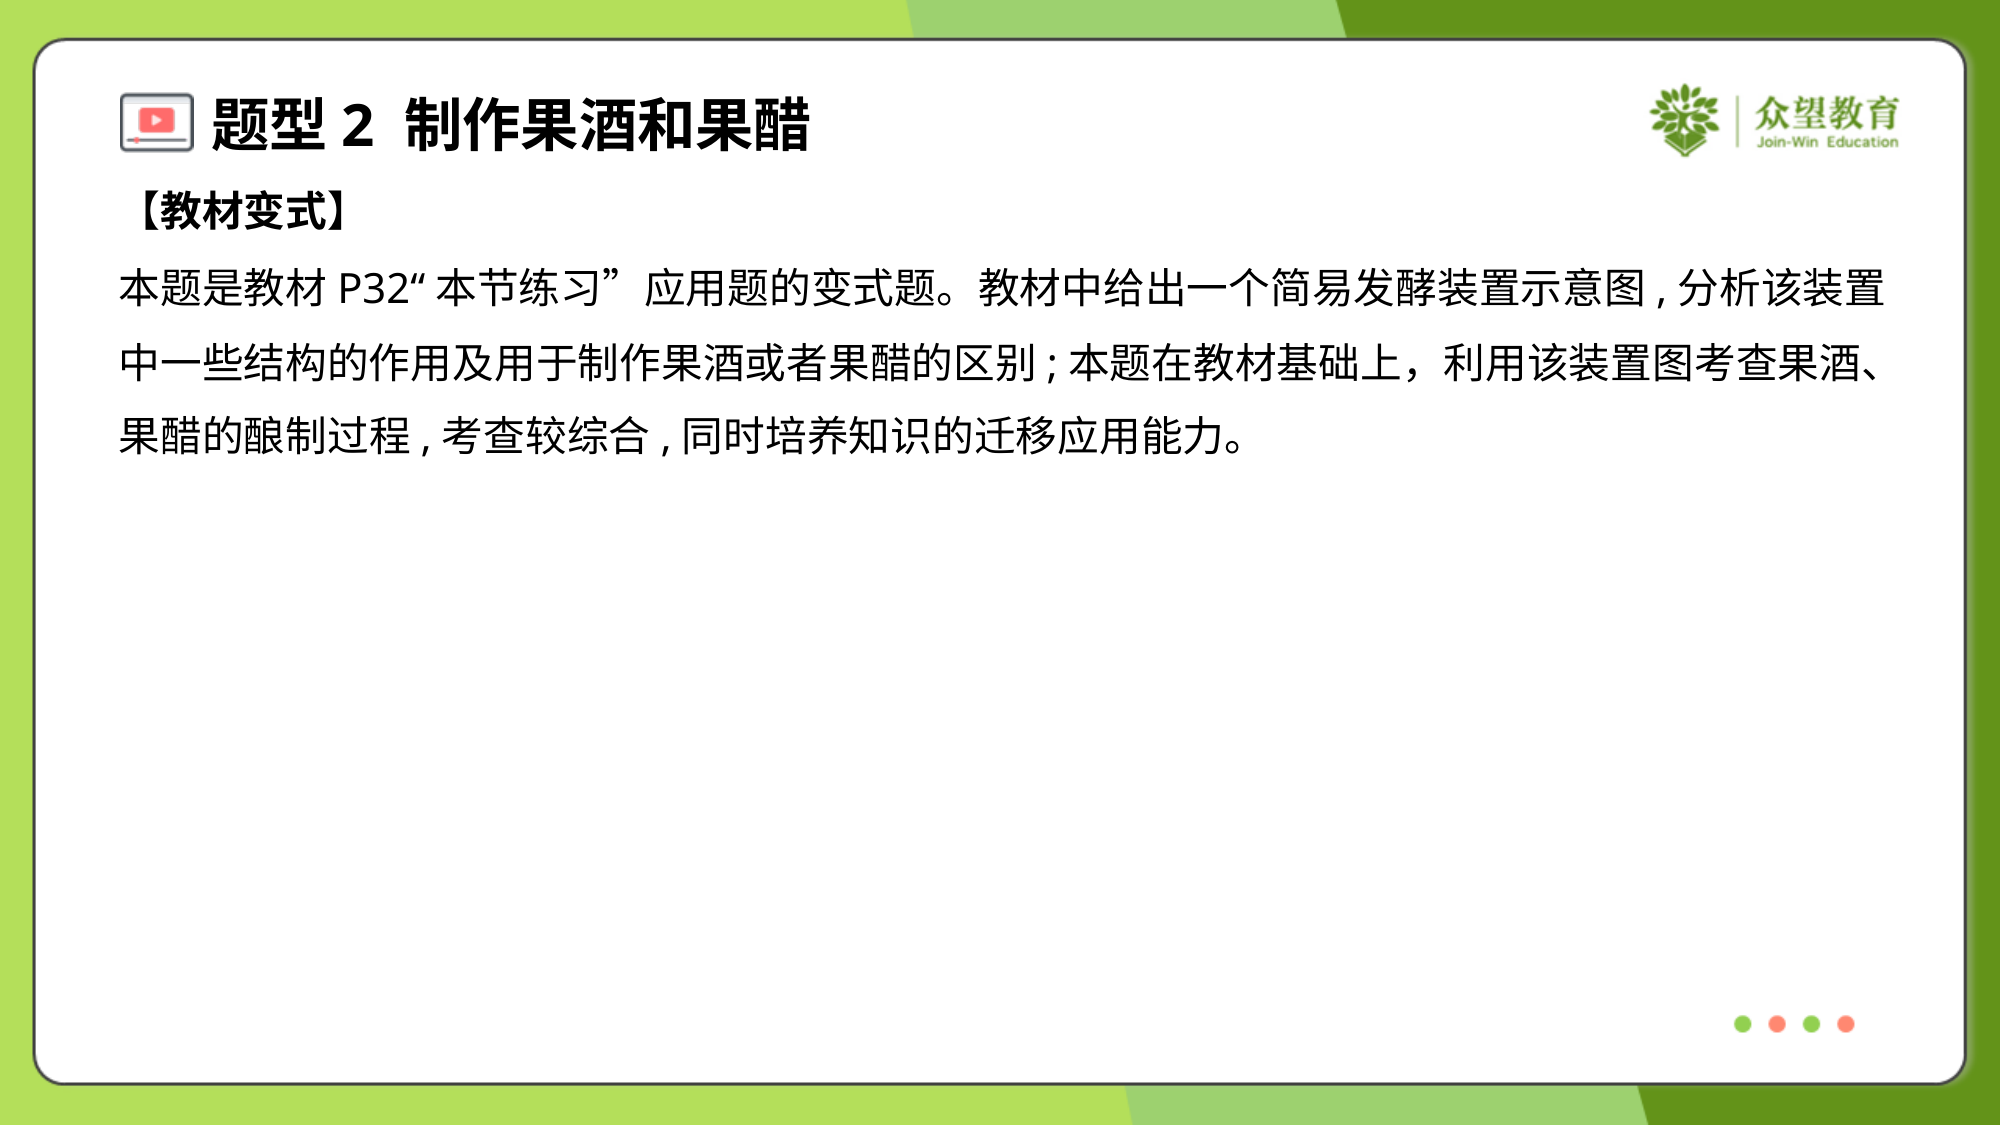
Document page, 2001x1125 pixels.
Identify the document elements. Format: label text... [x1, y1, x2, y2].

text_box 【教材变式】 本题是教材P32“本节练习”应用题的变式题。教材中给出一个简易发酵装置示意图,分析该装置 中一些结构的作用及用于制作果酒或者果醋的区别;本题在教材基础上，利用该装置图考查果酒、 果醋的酿制过程,考查较综合,同时培养知识的迁移应用能力。 [118, 159, 1883, 452]
picture [0, 0, 2000, 1125]
